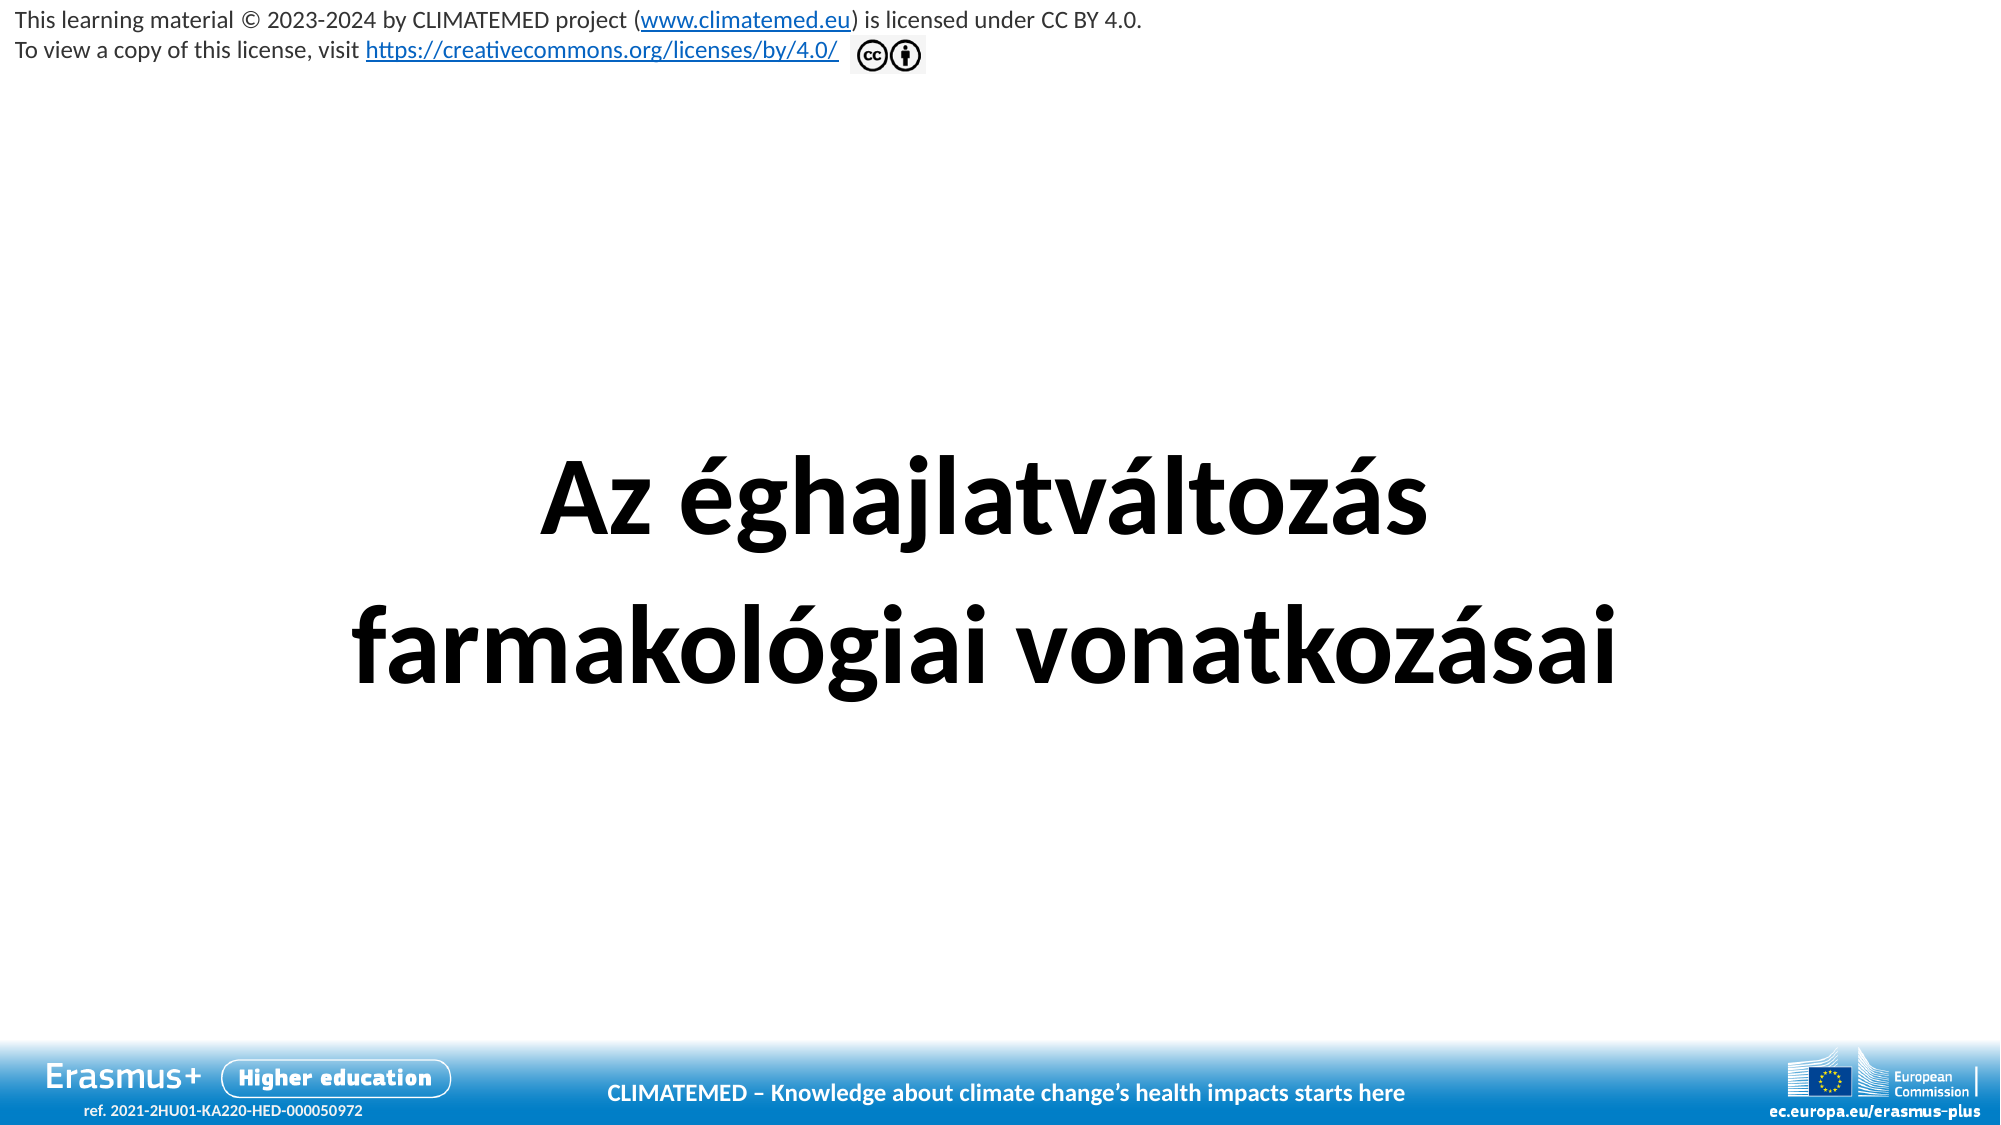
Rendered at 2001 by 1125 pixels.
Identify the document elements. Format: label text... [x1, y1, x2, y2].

title Az éghajlatváltozás farmakológiai vonatkozásai [235, 343, 1736, 714]
picture [0, 899, 2000, 1125]
picture [850, 35, 926, 74]
